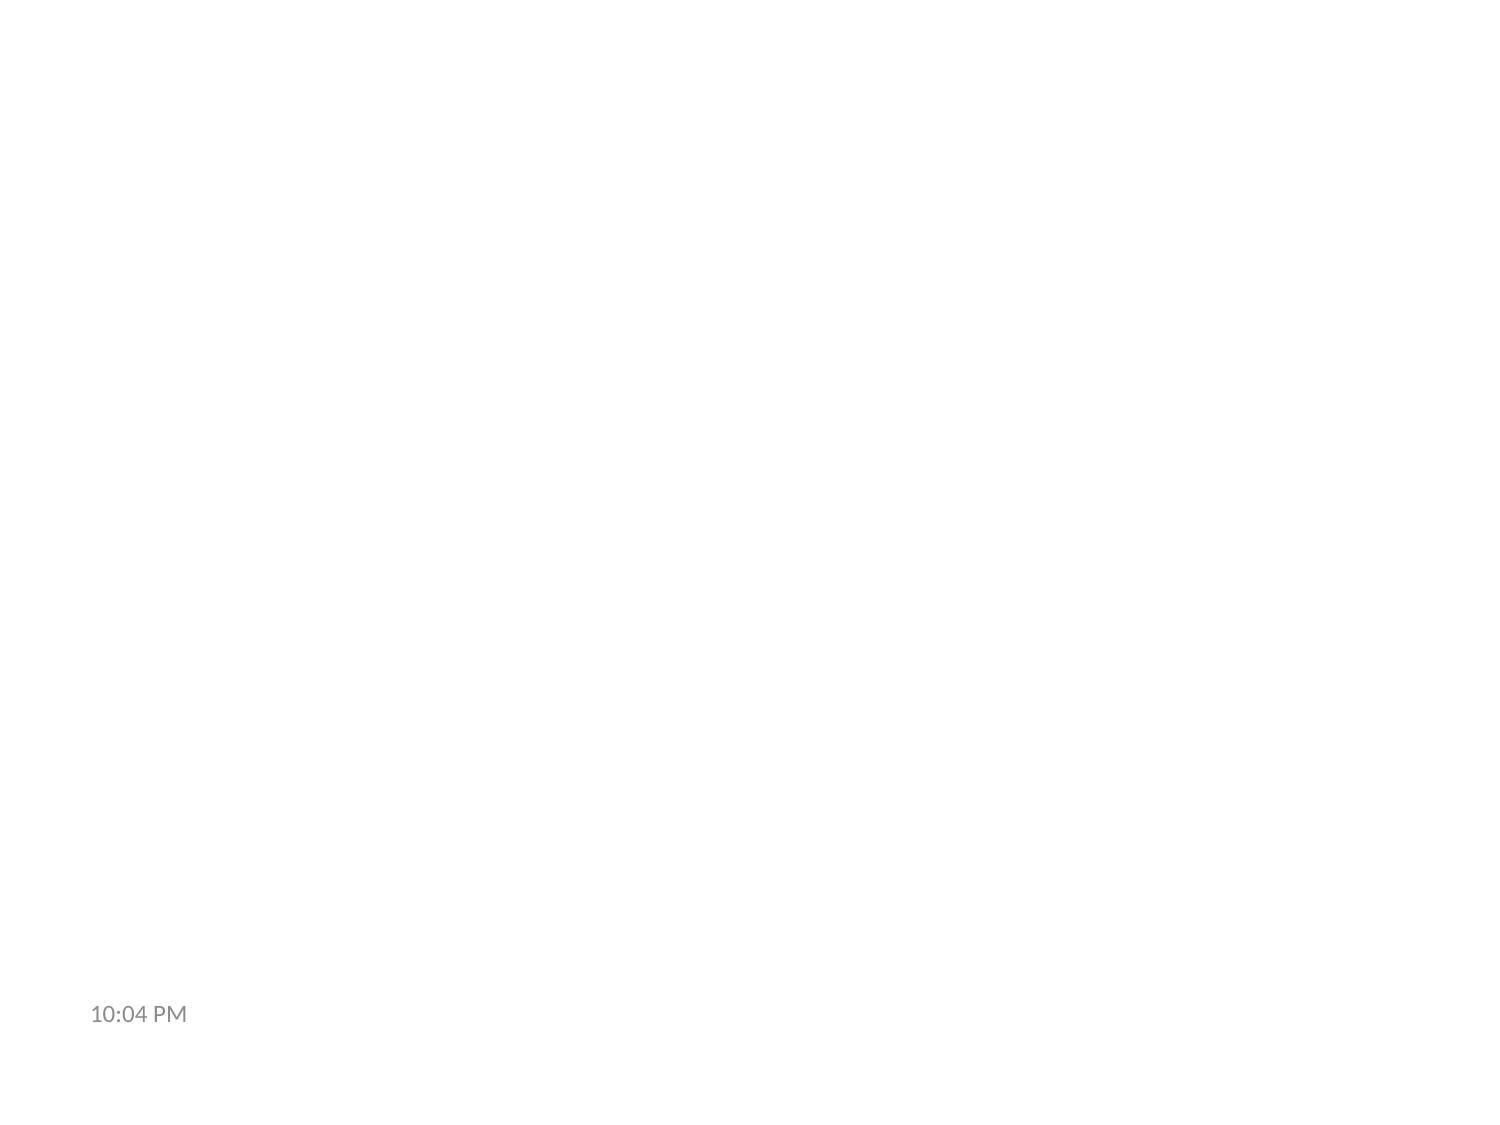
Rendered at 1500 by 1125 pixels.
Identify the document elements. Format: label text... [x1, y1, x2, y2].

text_box 3:35 PM [75, 982, 425, 1043]
